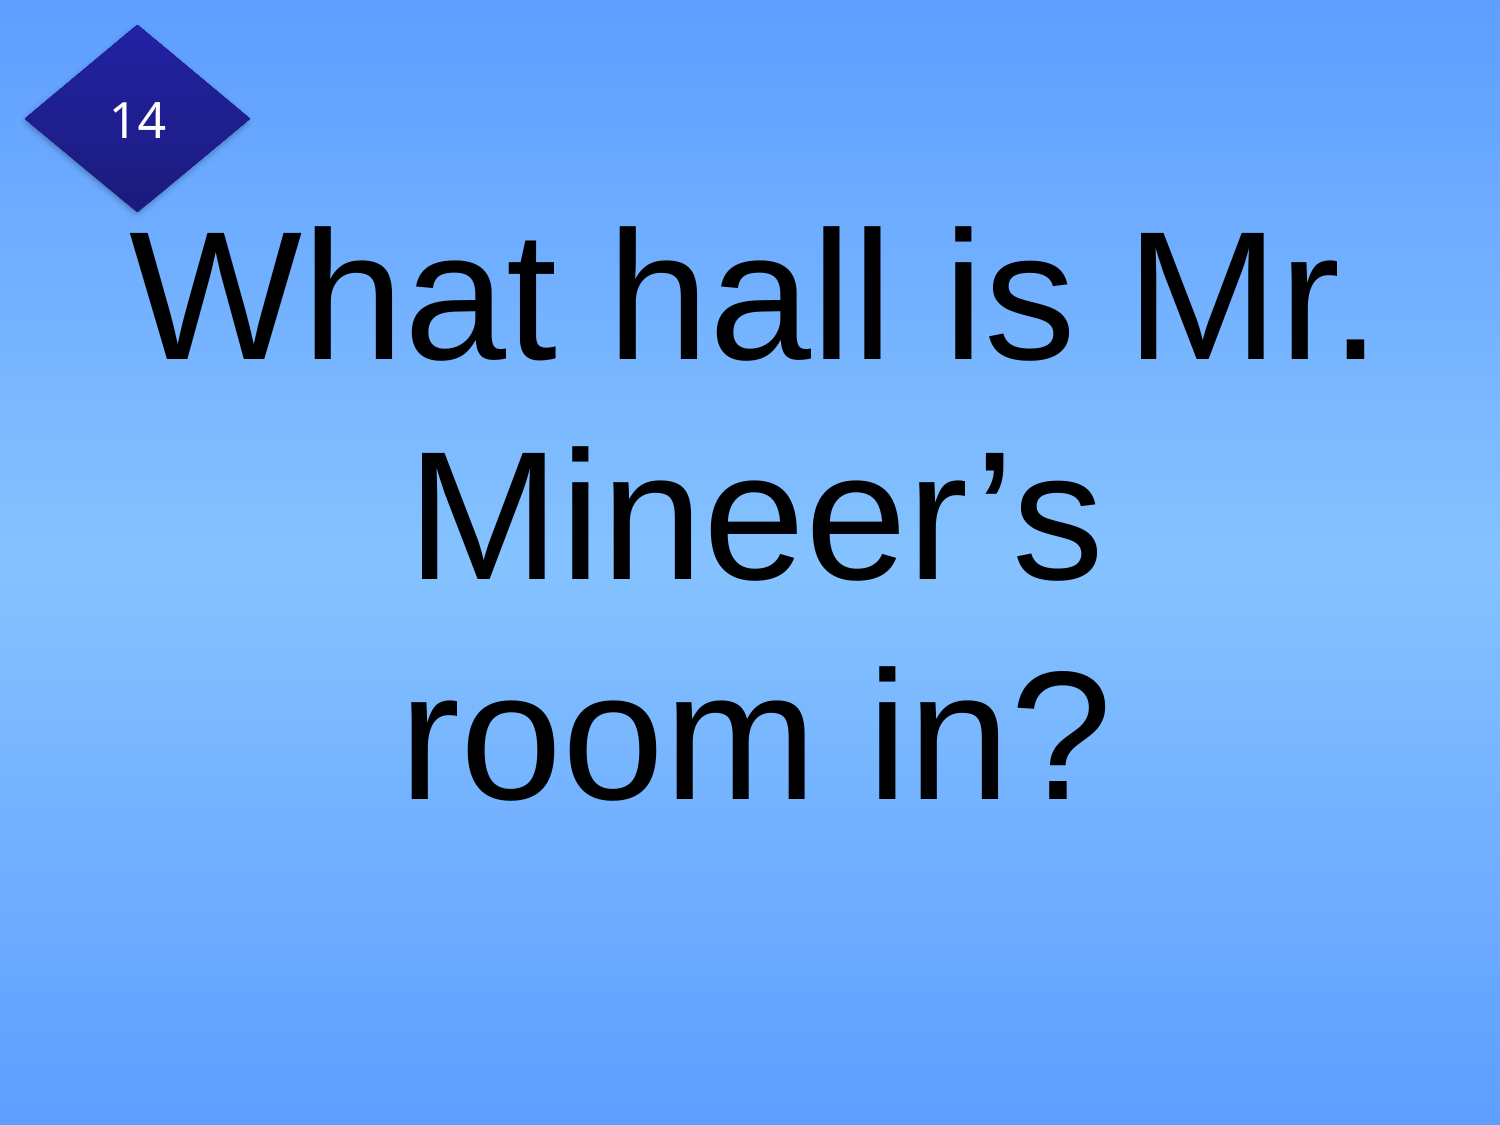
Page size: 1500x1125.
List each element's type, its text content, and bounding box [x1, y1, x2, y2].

title What hall is Mr. Mineer’s room in? [112, 137, 1401, 876]
text_box 14 [24, 24, 250, 213]
